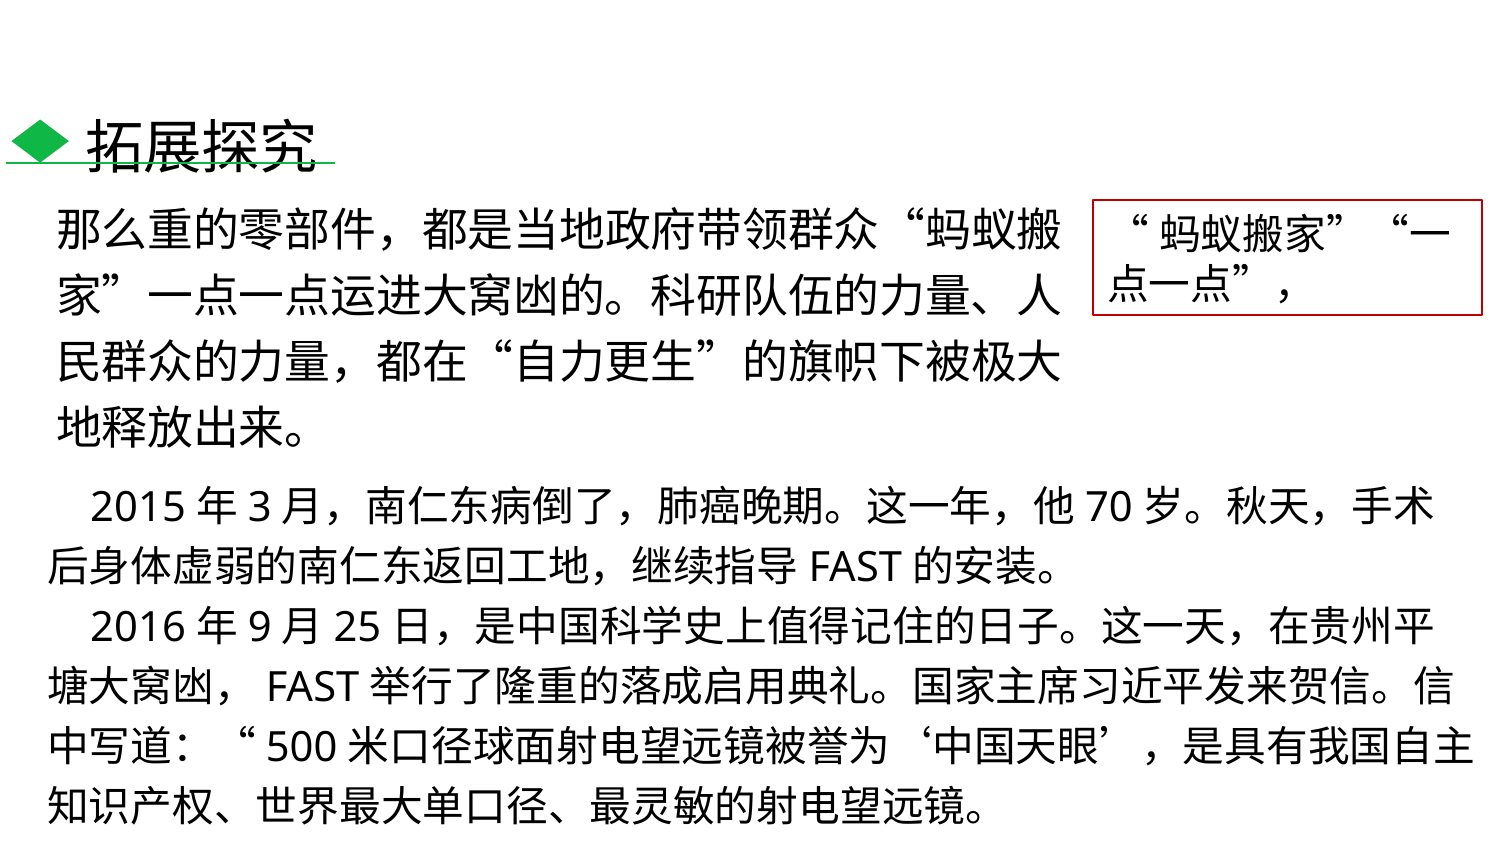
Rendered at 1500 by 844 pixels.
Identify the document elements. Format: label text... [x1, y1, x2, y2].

text_box 2015年3月，南仁东病倒了，肺癌晚期。这一年，他70岁。秋天，手术后身体虚弱的南仁东返回工地，继续指导FAST的安装。 2016年9月25日，是中国科学史上值得记住的日子。这一天，在贵州平塘大窝凼，FAST举行了隆重的落成启用典礼。国家主席习近平发来贺信。信中写道：“500米口径球面射电望远镜被誉为‘中国天眼’，是具有我国自主知识产权、世界最大单口径、最灵敏的射电望远镜。 [32, 462, 1492, 837]
text_box “蚂蚁搬家”“一点一点”， [1092, 200, 1483, 316]
text_box 那么重的零部件，都是当地政府带领群众“蚂蚁搬家”一点一点运进大窝凼的。科研队伍的力量、人民群众的力量，都在“自力更生”的旗帜下被极大地释放出来。 [41, 182, 1117, 462]
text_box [5, 102, 336, 189]
